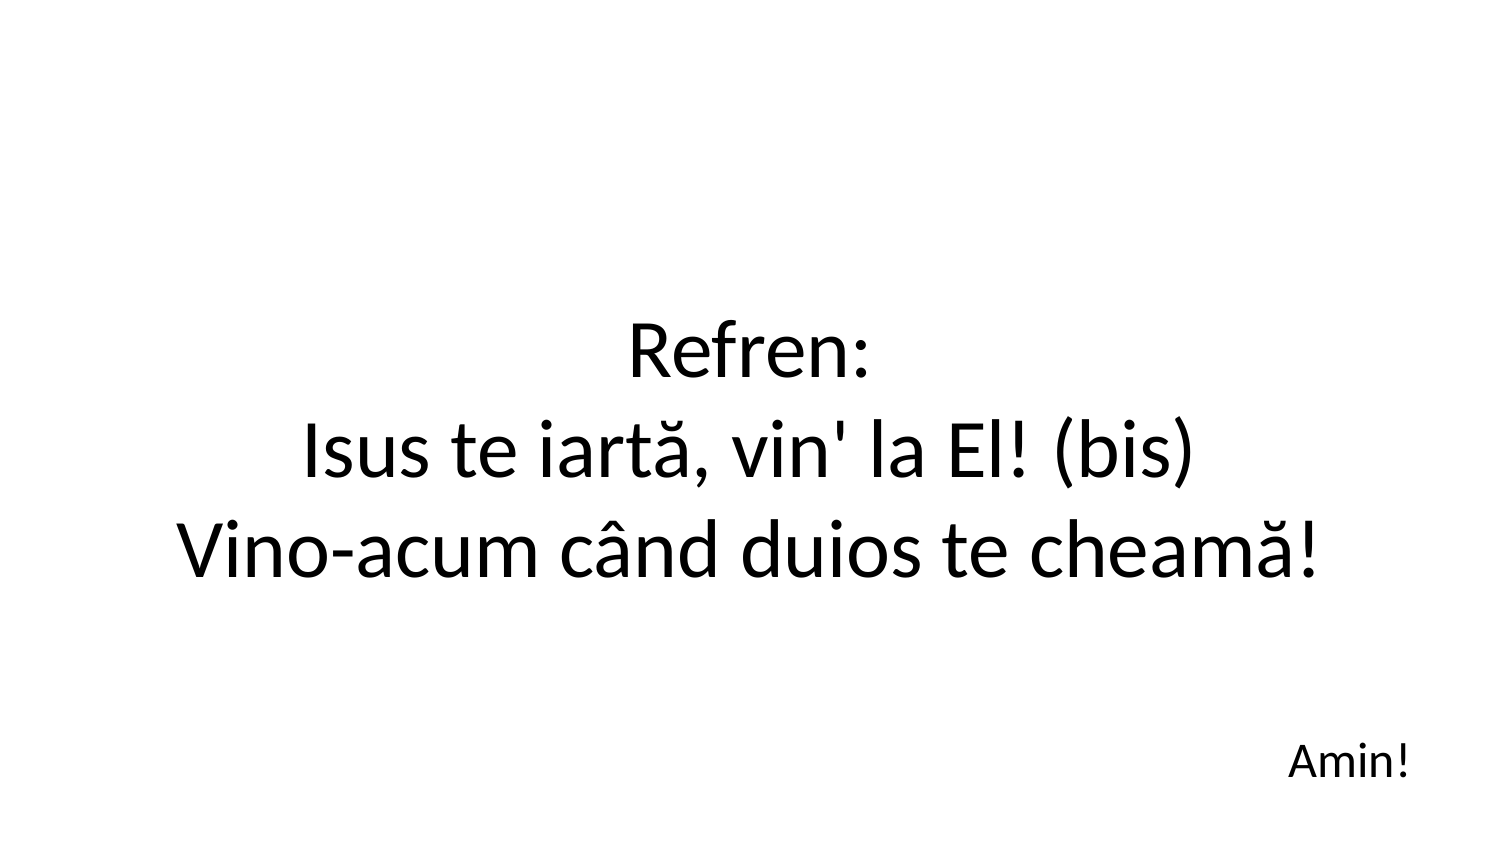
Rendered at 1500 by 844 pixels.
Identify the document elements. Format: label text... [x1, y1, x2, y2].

text_box Amin! [1273, 674, 1427, 795]
text_box Refren: Isus te iartă, vin' la El! (bis) Vino-acum când duios te cheamă! [161, 242, 1339, 602]
